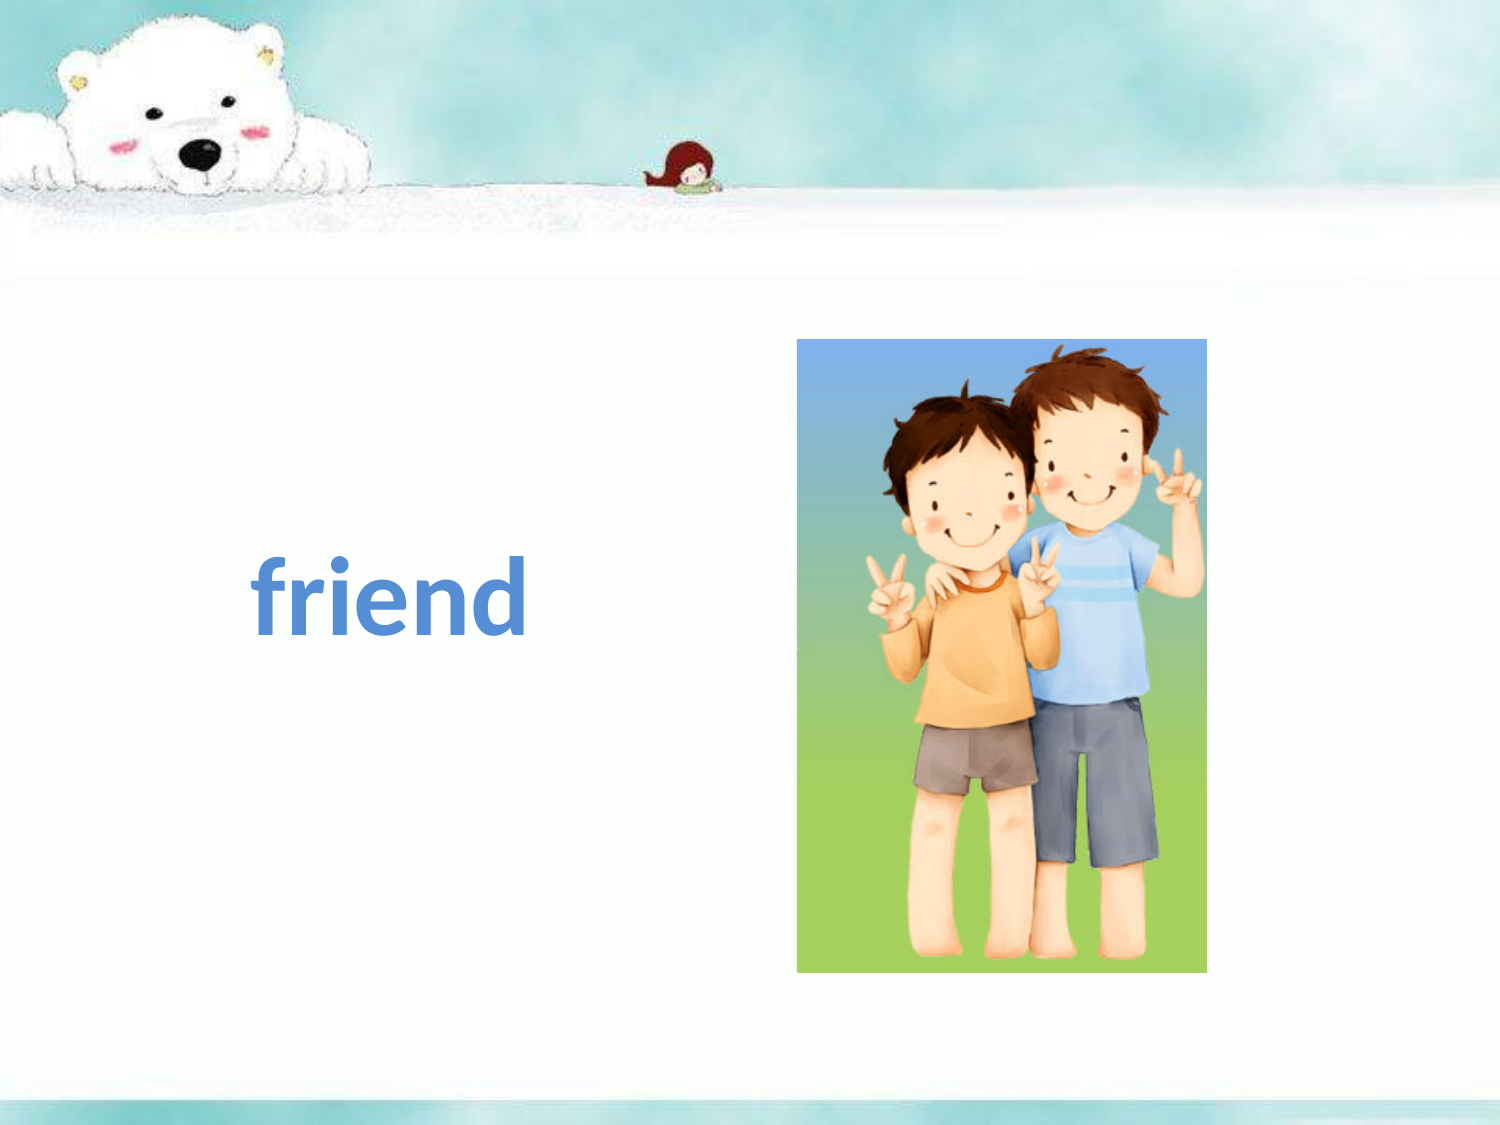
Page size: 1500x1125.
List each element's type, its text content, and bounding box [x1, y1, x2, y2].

text_box friend [236, 515, 547, 666]
picture [0, 0, 1500, 1125]
